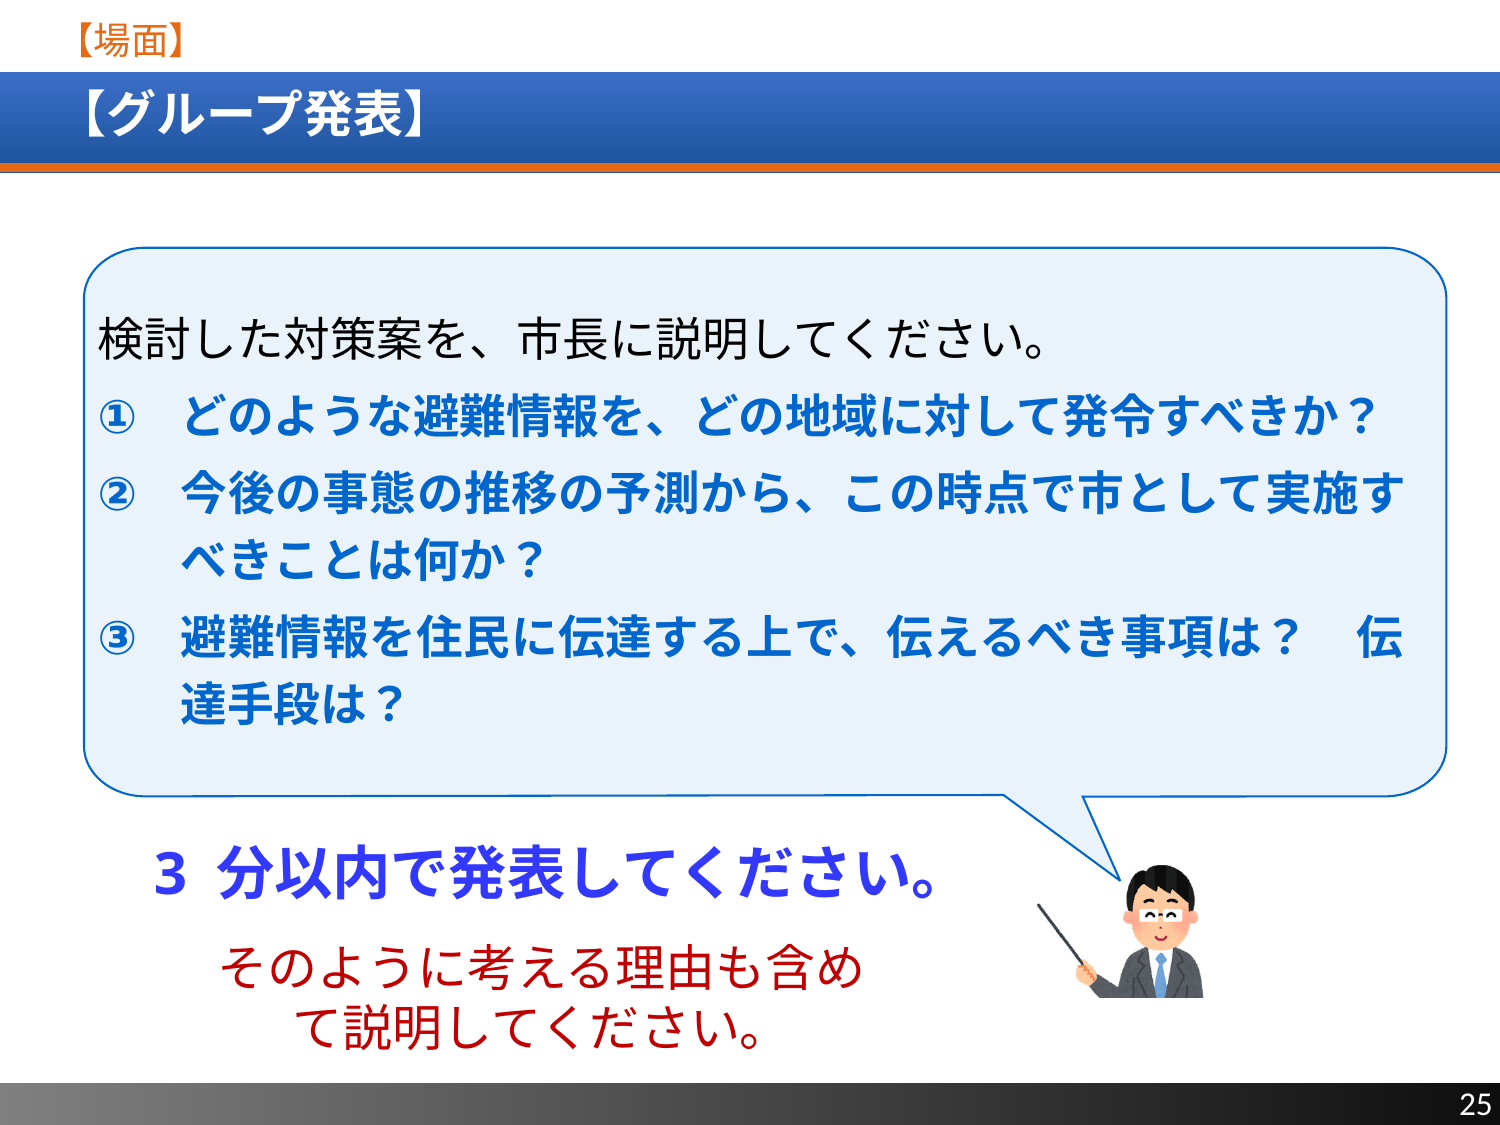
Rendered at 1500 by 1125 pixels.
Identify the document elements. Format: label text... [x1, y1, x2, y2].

text_box そのように考える理由も含めて説明してください。 [189, 928, 894, 1064]
list 検討した対策案を、市長に説明してください。 どのような避難情報を、どの地域に対して発令すべきか？ 今後の事態の推移の予測から、この時点で市として実施すべきことは何か？ 避難情報を住民に伝達する上で、伝えるべき事項は？ 伝達手段は？ [82, 291, 1420, 774]
slide_number 25 [1170, 1072, 1500, 1125]
text_box 3 分以内で発表してください。 [138, 828, 985, 914]
title 【グループ発表】 [41, 60, 1336, 173]
list 【場面】 [41, 14, 1336, 60]
picture [1012, 855, 1235, 998]
text_box [83, 246, 1448, 855]
